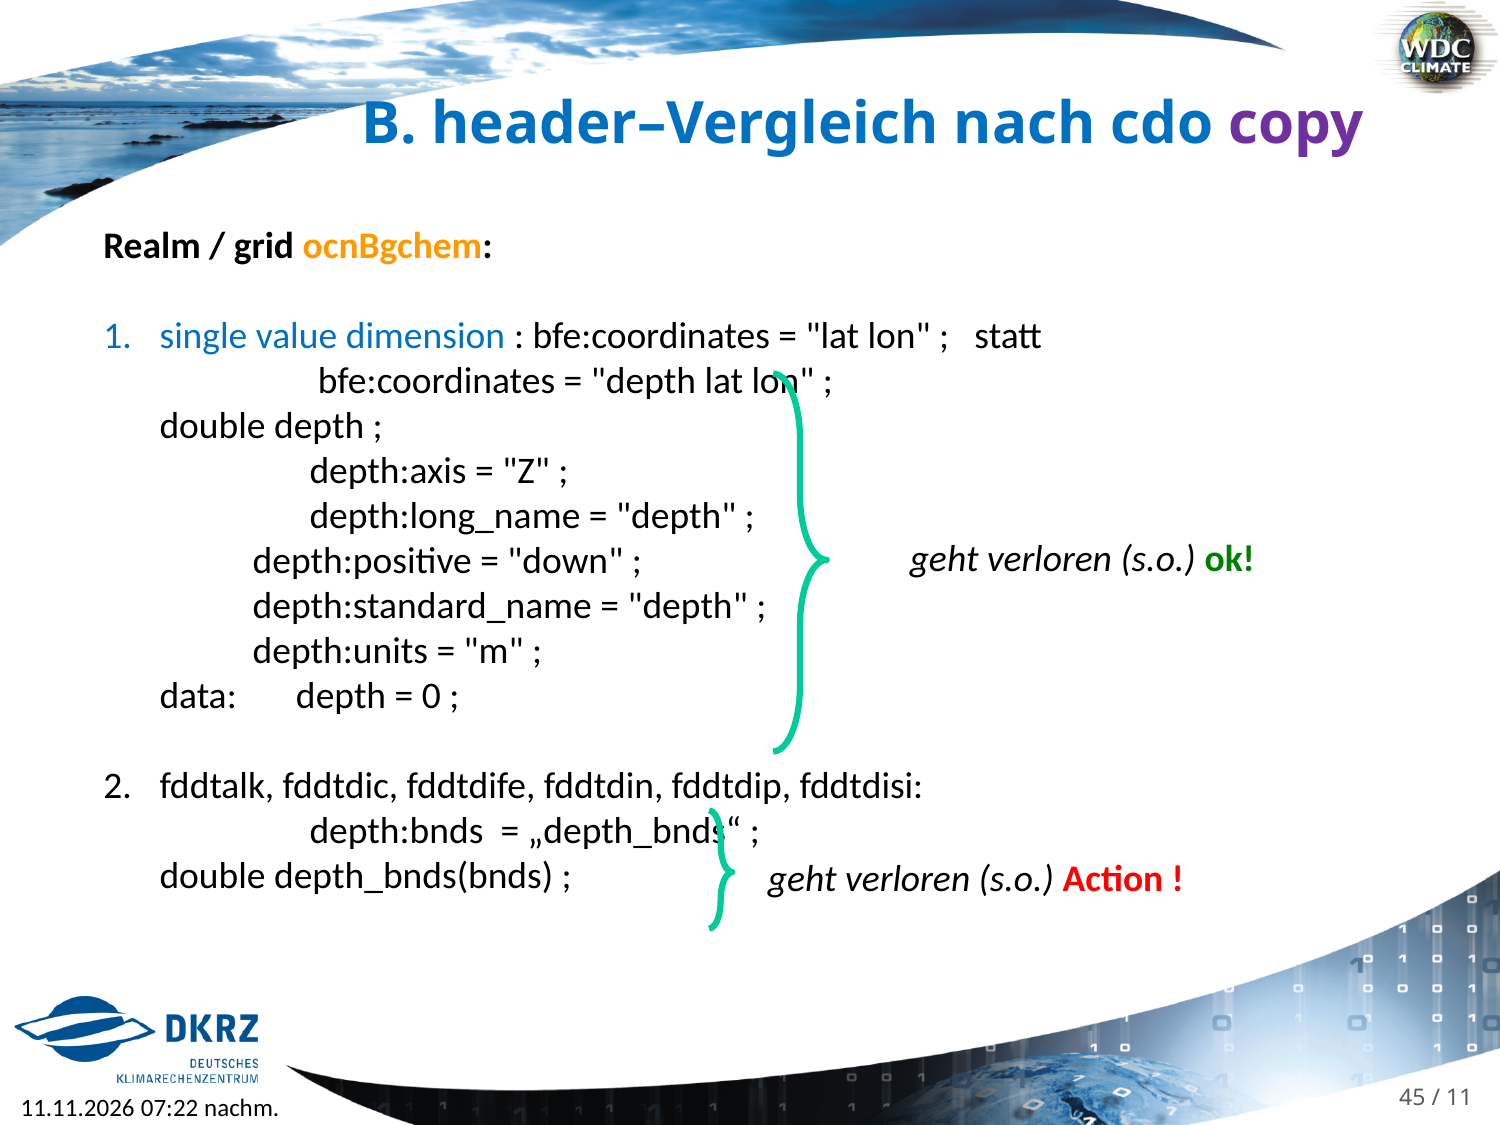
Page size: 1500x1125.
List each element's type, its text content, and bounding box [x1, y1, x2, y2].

picture [0, 0, 1288, 246]
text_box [766, 373, 1270, 752]
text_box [507, 851, 659, 1003]
picture [1371, 0, 1500, 94]
text_box B. header–Vergleich nach cdo copy [118, 78, 1394, 163]
text_box Realm / grid ocnBgchem: single value dimension : bfe:coordinates = "lat lon" ; statt bfe:coordinates = "depth lat lon" ; double depth ; depth:axis = "Z" ; depth:long_name = "depth" ; depth:positive = "down" ; depth:standard_name = "depth" ; depth:units = "m" ; data: depth = 0 ; fddtalk, fddtdic, fddtdife, fddtdin, fddtdip, fddtdisi: depth:bnds = „depth_bnds“ ; double depth_bnds(bnds) ; [88, 213, 1453, 949]
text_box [690, 810, 1200, 929]
picture [14, 996, 258, 1083]
picture [285, 867, 1500, 1125]
